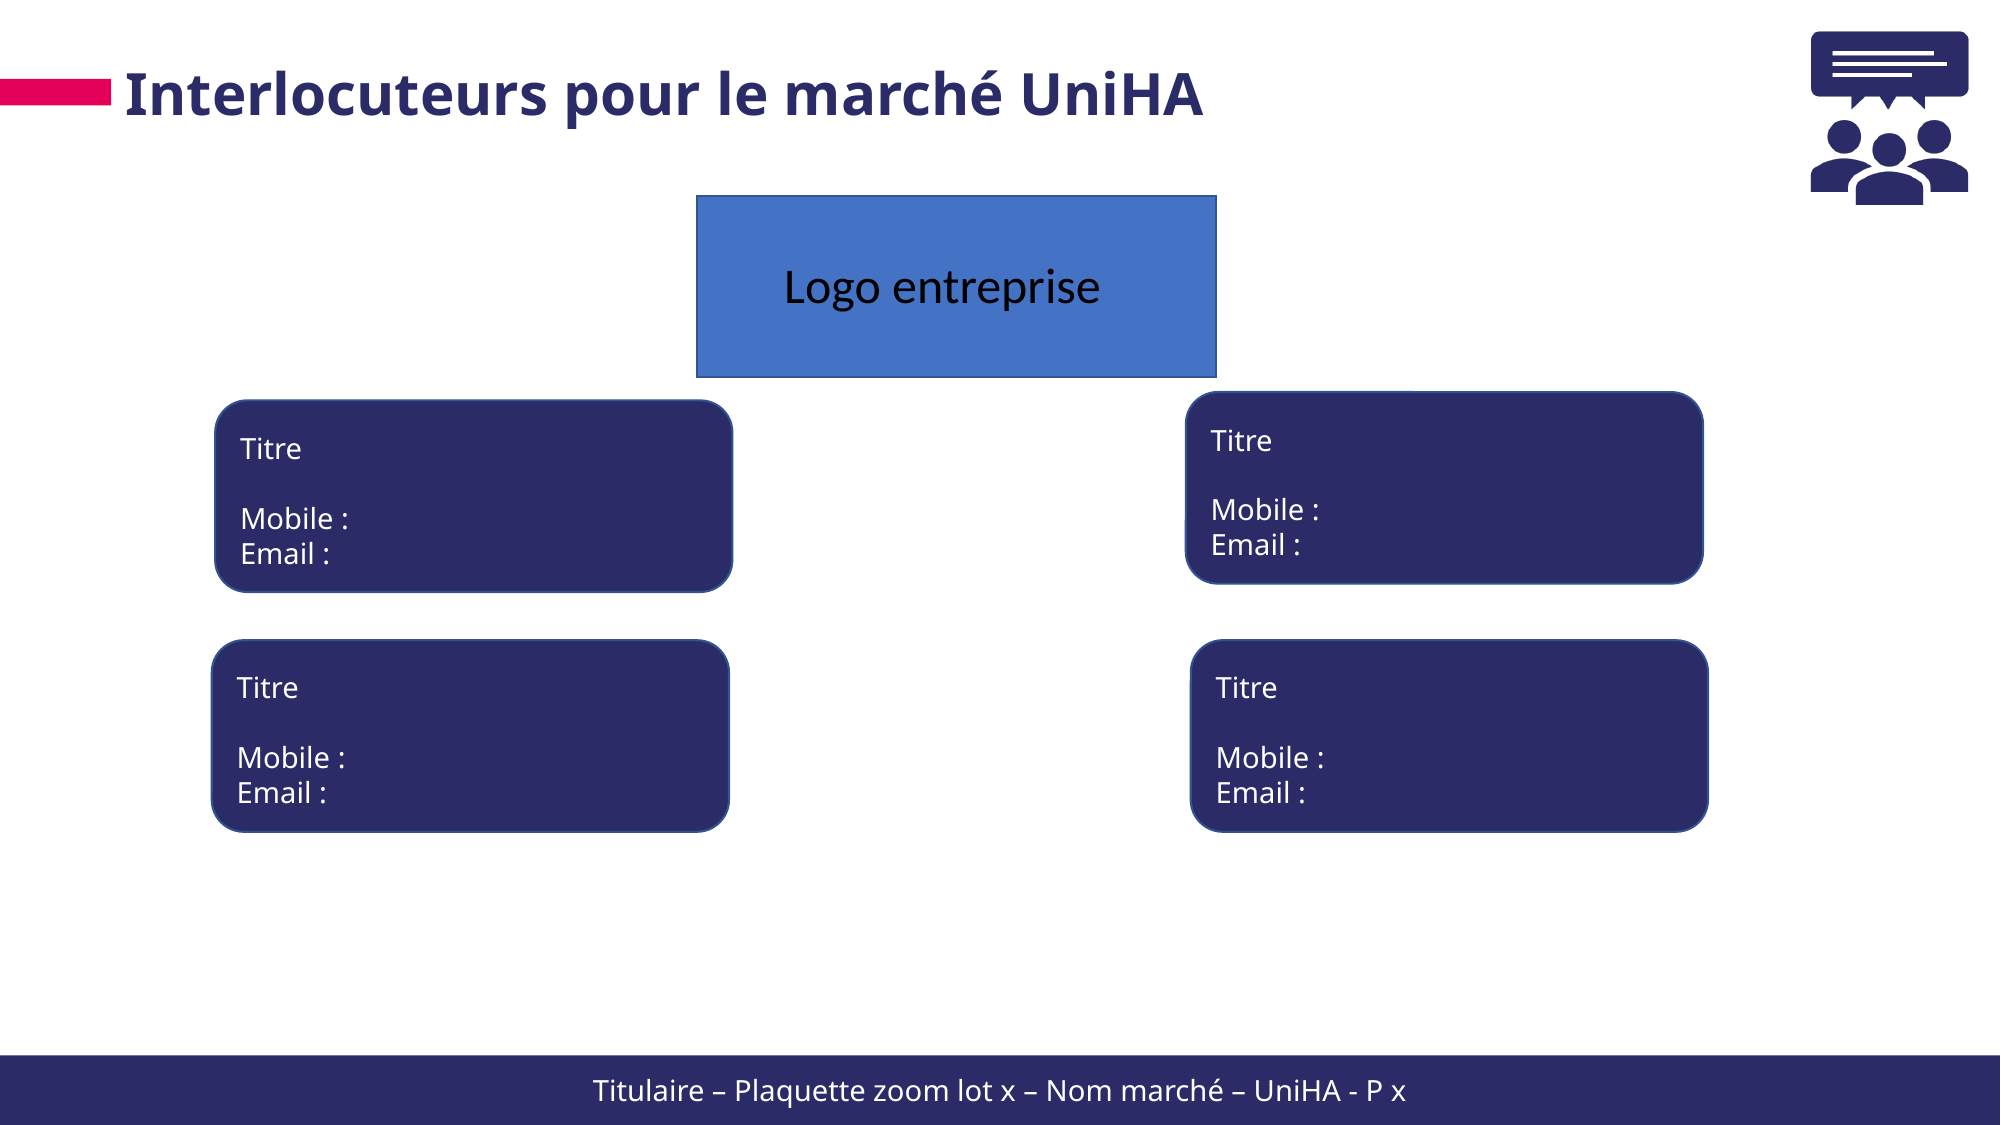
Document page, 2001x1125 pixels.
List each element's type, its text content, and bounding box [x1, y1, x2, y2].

picture [1784, 14, 1992, 222]
text_box [696, 195, 1217, 378]
text_box [0, 78, 112, 107]
text_box Interlocuteurs pour le marché UniHA [111, 49, 1254, 135]
text_box Logo entreprise [769, 246, 1193, 321]
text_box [1185, 377, 1785, 584]
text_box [215, 385, 815, 593]
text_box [211, 625, 811, 832]
text_box Titulaire – Plaquette zoom lot x – Nom marché – UniHA - P x [0, 1054, 2000, 1125]
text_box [1190, 625, 1790, 832]
